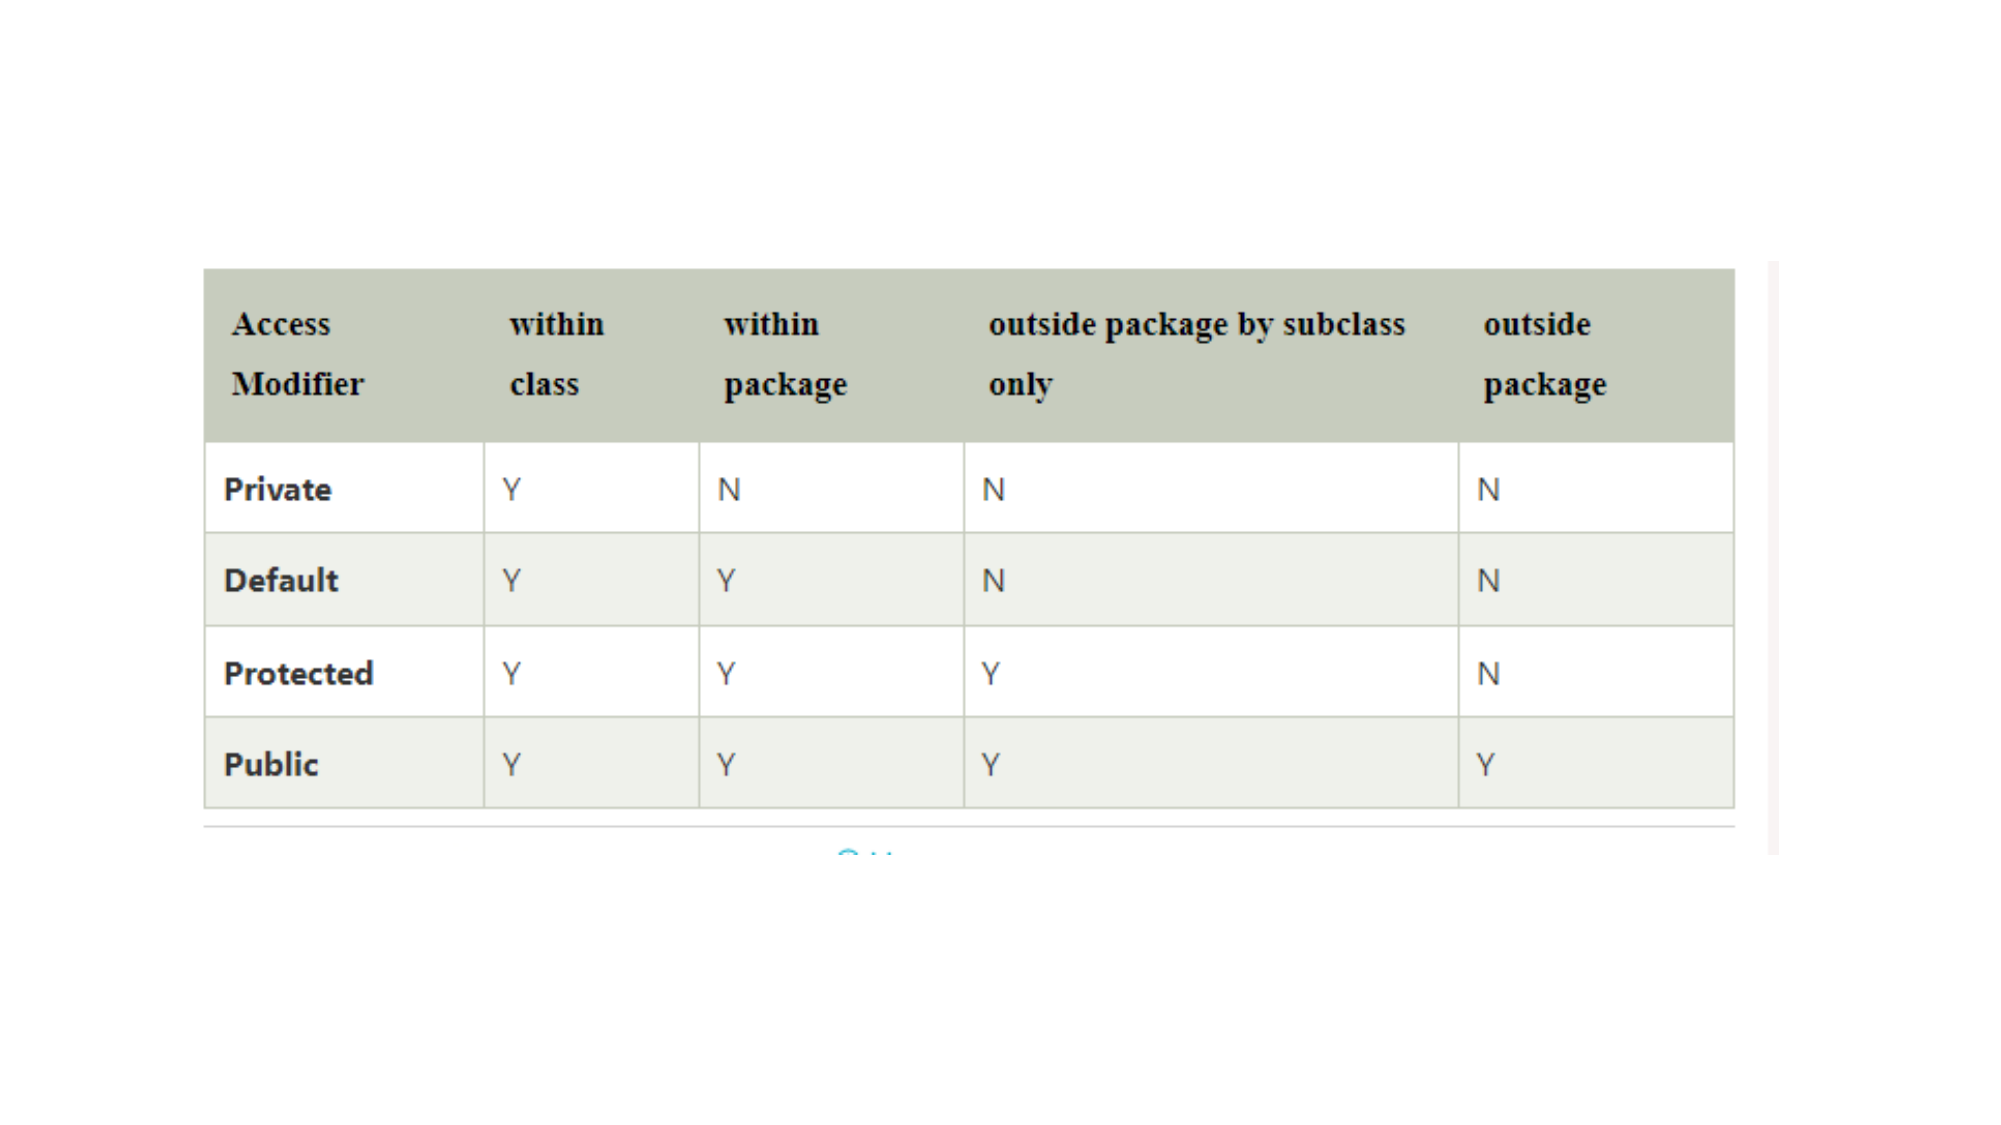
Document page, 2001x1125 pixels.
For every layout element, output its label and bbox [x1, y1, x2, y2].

picture [198, 261, 1779, 855]
